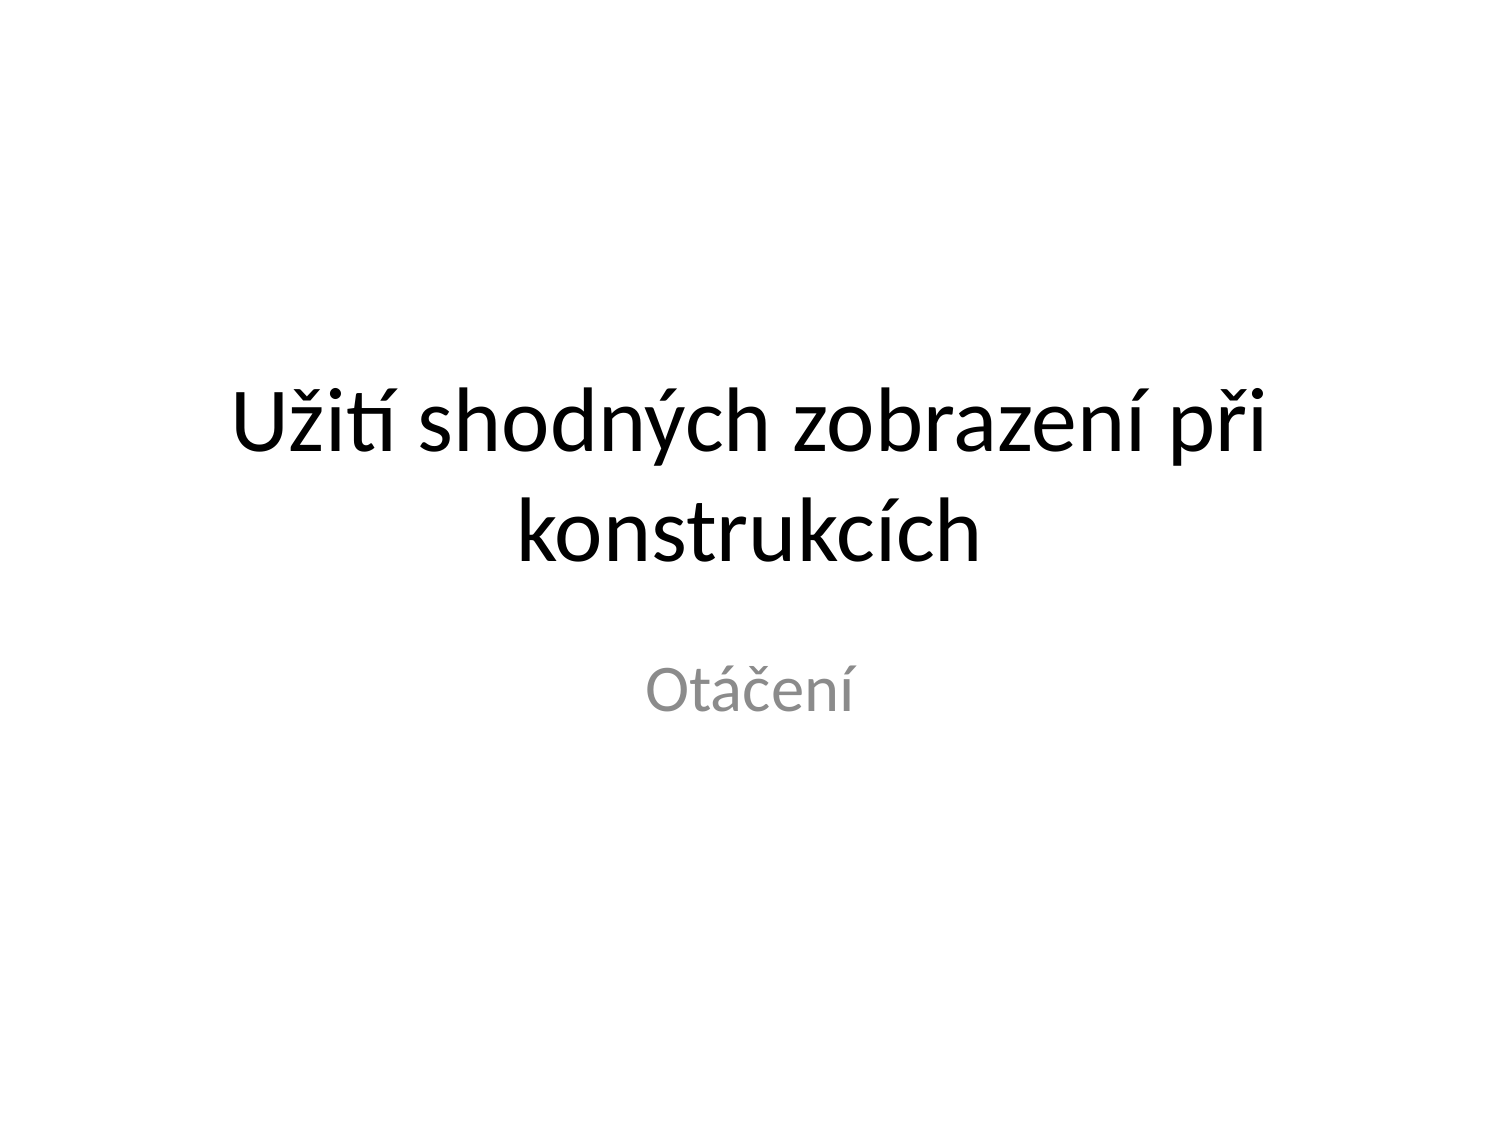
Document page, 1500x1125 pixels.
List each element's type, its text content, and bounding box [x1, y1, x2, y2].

subtitle Otáčení [225, 637, 1275, 925]
title Užití shodných zobrazení při konstrukcích [112, 349, 1388, 591]
